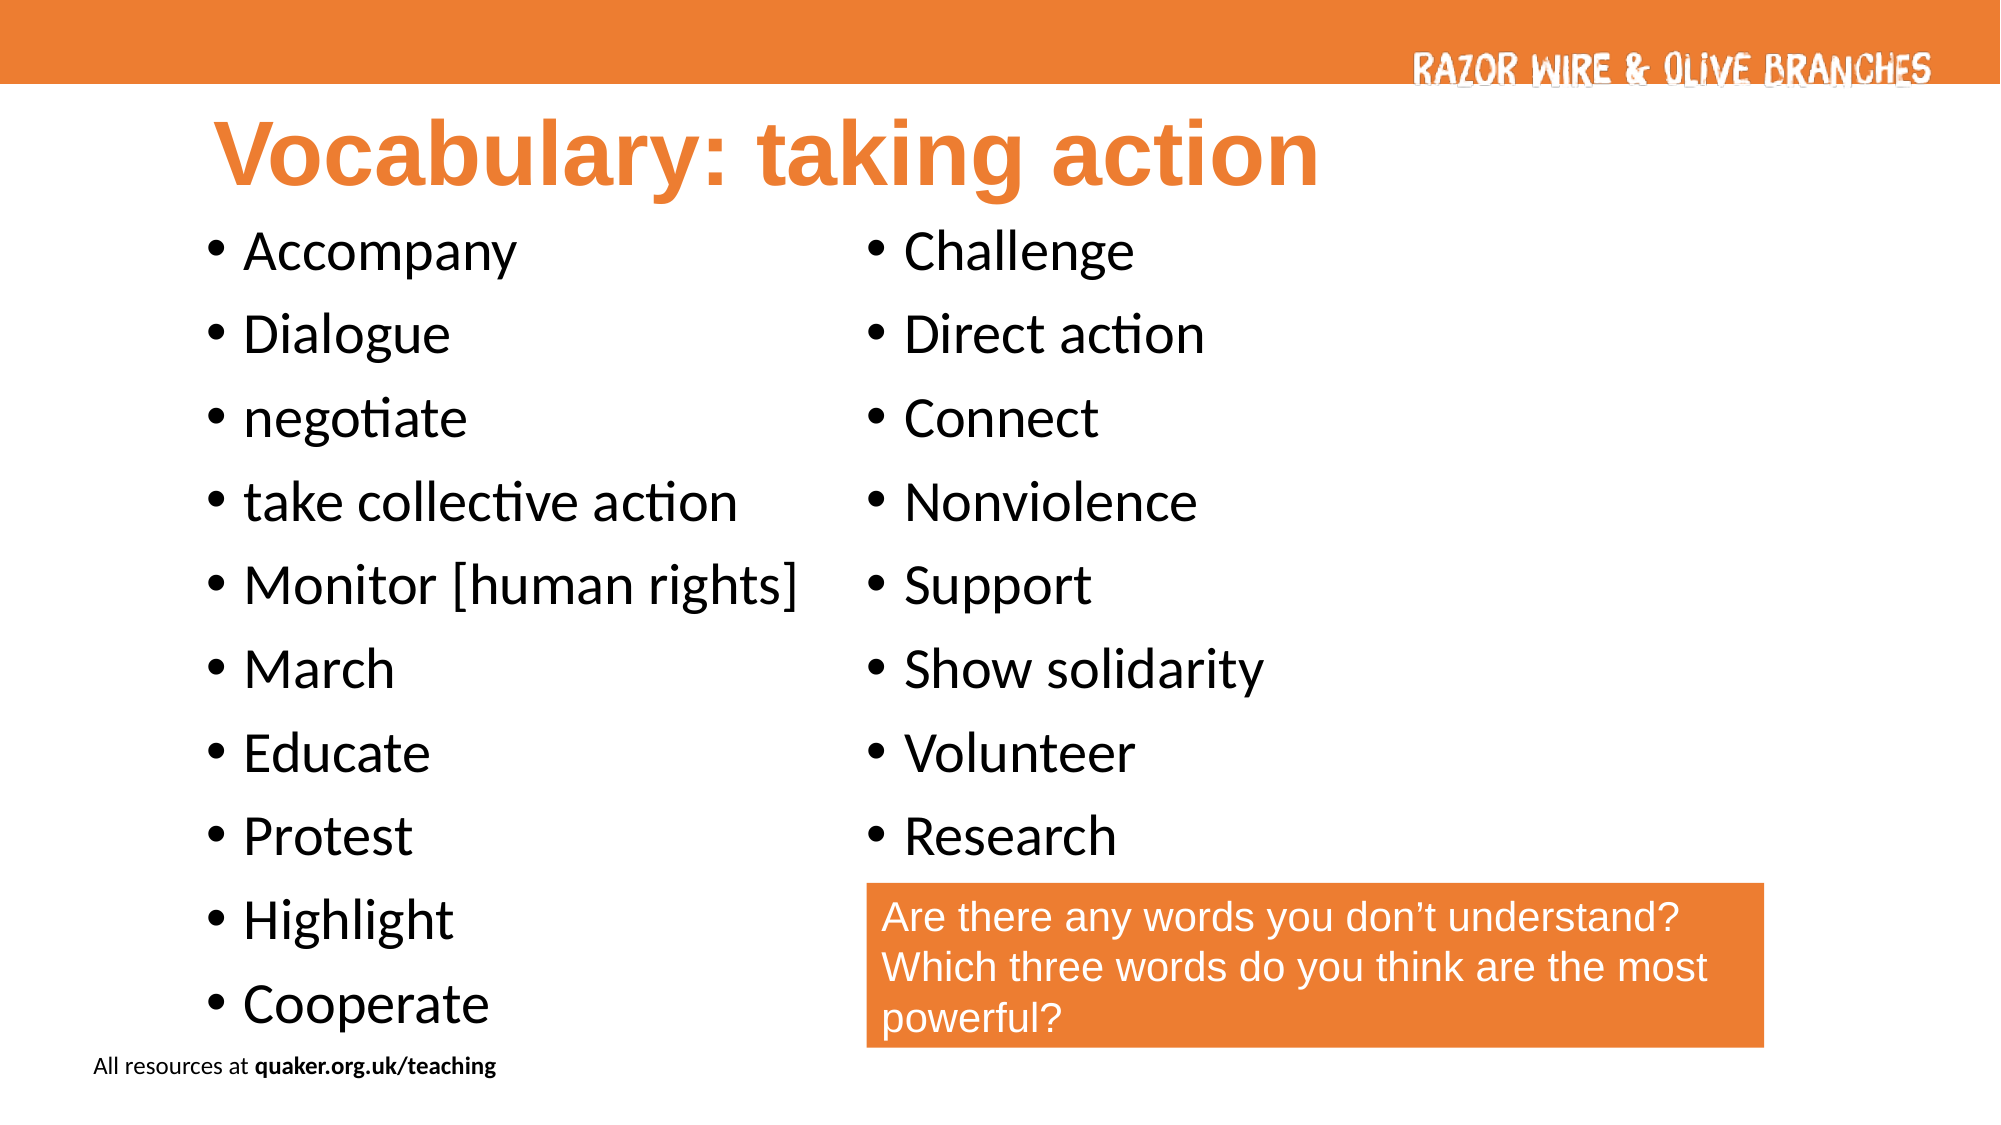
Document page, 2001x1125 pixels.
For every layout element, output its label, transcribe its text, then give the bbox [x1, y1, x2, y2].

text_box Vocabulary: taking action [55, 86, 1481, 211]
picture [1411, 49, 1935, 89]
list Accompany Dialogue negotiate take collective action Monitor [human rights] March Educate Protest Highlight Cooperate Challenge Direct action Connect Nonviolence Support Show solidarity Volunteer Research [191, 212, 1542, 1100]
text_box Are there any words you don’t understand? Which three words do you think are the most powerful? [866, 882, 1765, 1048]
